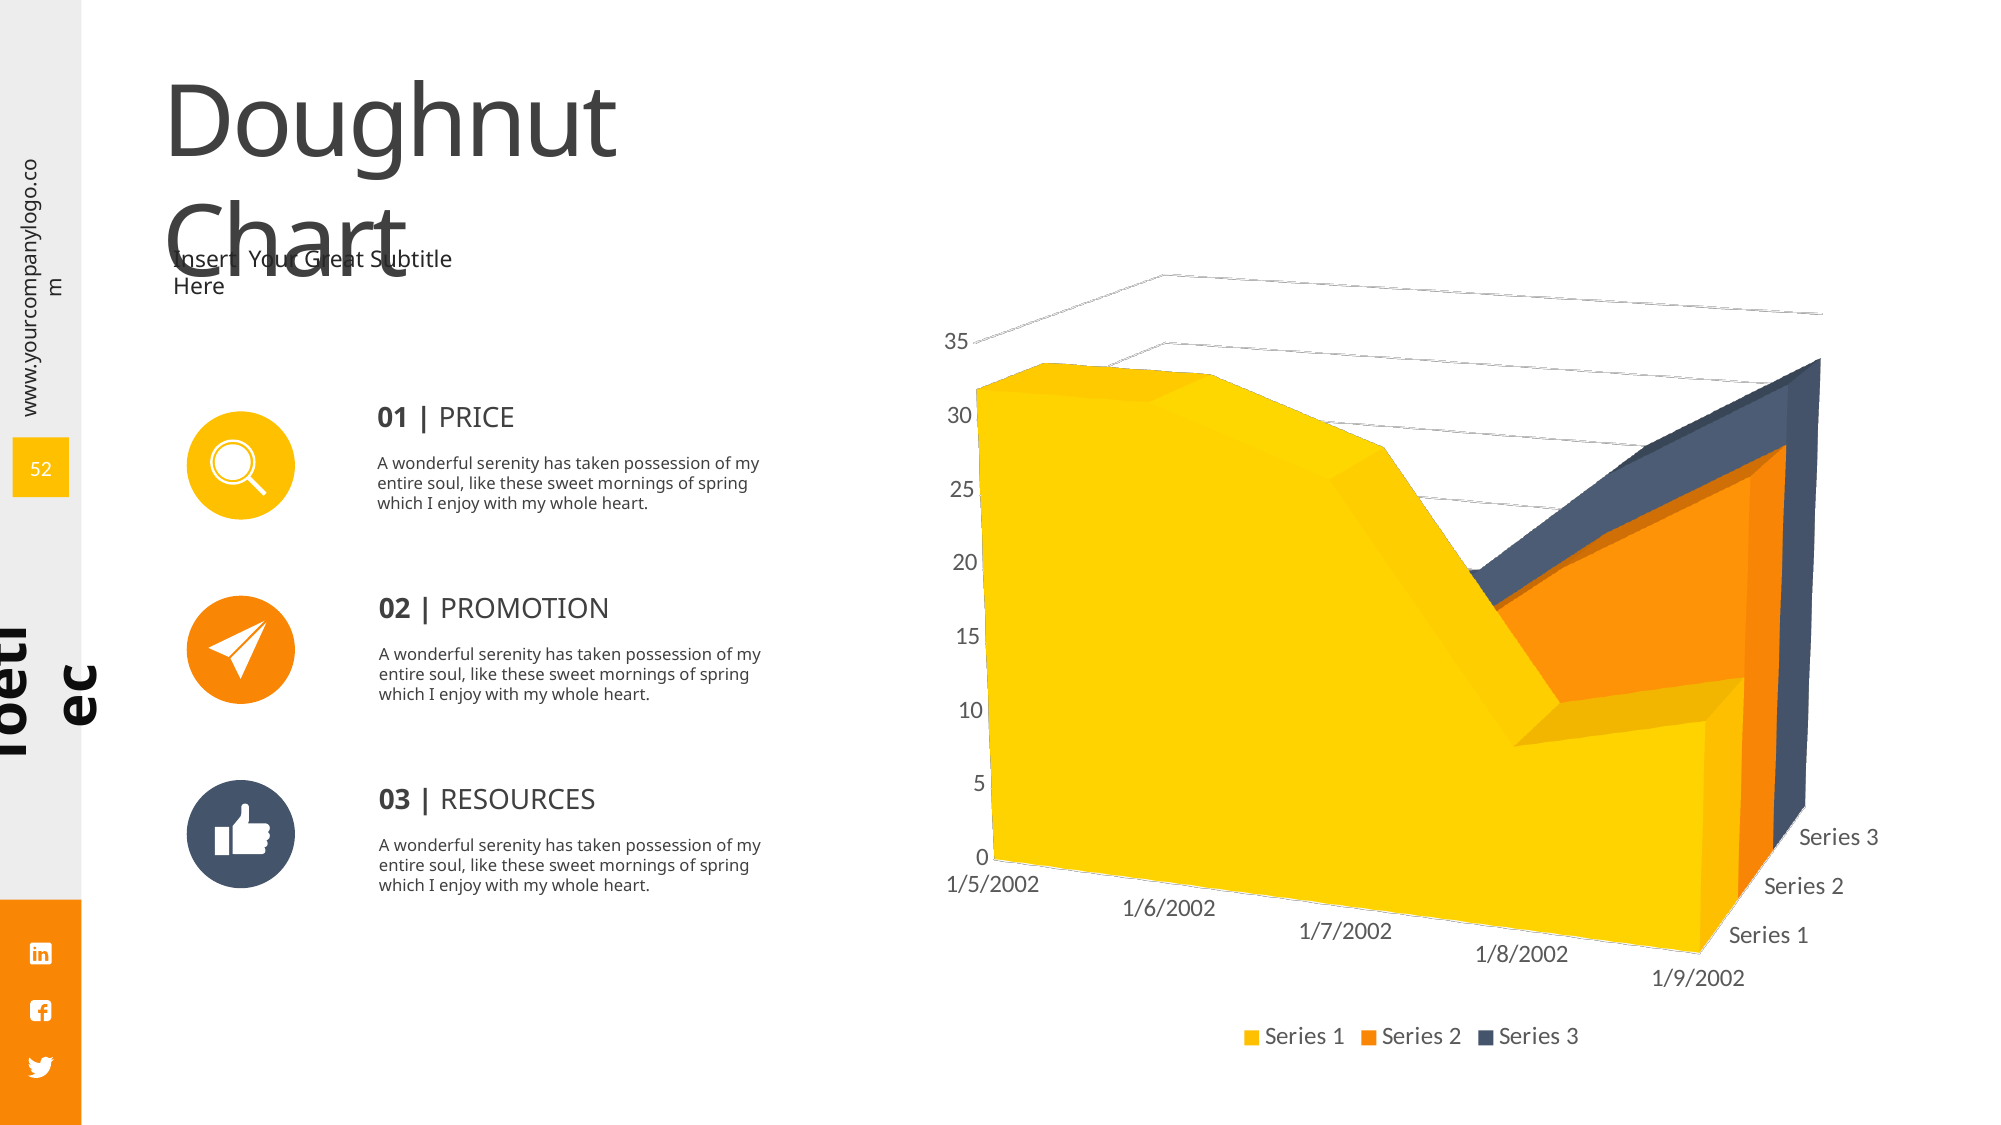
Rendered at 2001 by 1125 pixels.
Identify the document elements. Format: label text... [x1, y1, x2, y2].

text_box [185, 594, 296, 705]
slide_number 52 [12, 437, 69, 498]
text_box [185, 778, 296, 890]
text_box 02 | PROMOTION A wonderful serenity has taken possession of my entire soul, like these sweet mornings of spring which I enjoy with my whole heart. [364, 583, 779, 712]
text_box Doughnut Chart [147, 116, 677, 236]
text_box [214, 803, 270, 856]
chart [902, 258, 1921, 1057]
text_box 01 | PRICE A wonderful serenity has taken possession of my entire soul, like these sweet mornings of spring which I enjoy with my whole heart. [362, 392, 777, 521]
text_box 03 | RESOURCES A wonderful serenity has taken possession of my entire soul, like these sweet mornings of spring which I enjoy with my whole heart. [364, 774, 779, 903]
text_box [208, 620, 267, 679]
text_box Insert Your Great Subtitle Here [158, 237, 512, 307]
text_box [210, 439, 267, 496]
text_box [185, 410, 296, 521]
